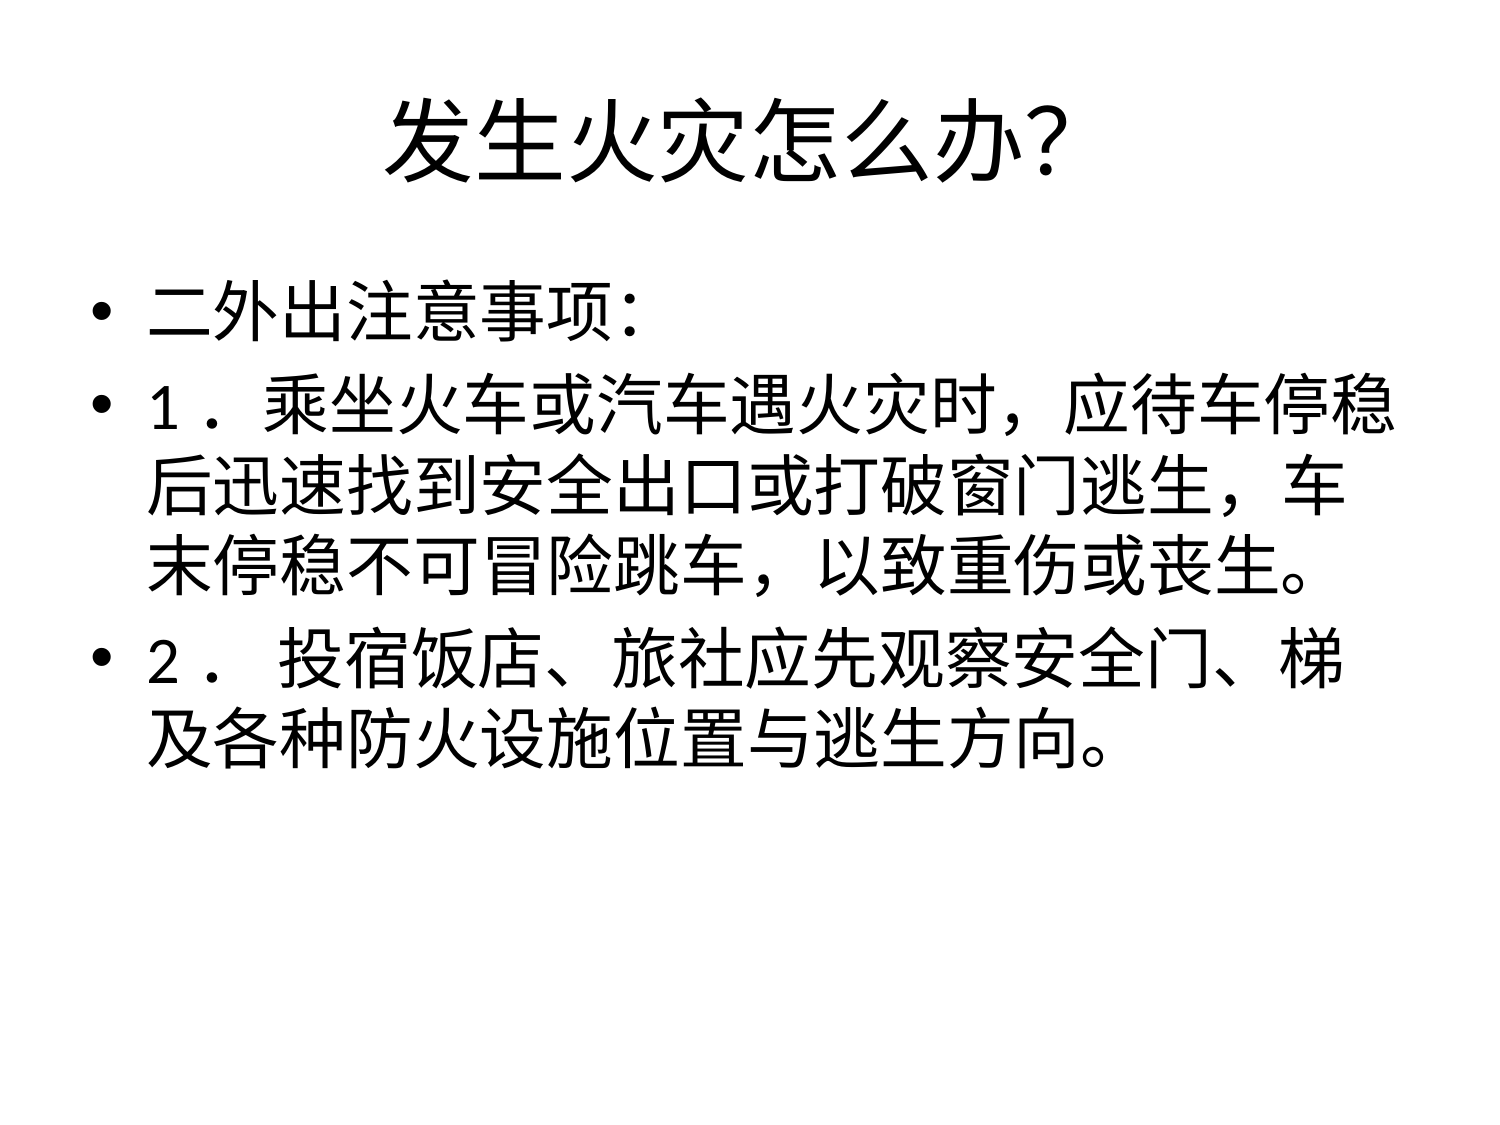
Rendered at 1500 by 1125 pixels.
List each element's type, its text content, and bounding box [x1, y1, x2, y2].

title 发生火灾怎么办？ [75, 45, 1425, 233]
list 二外出注意事项： 1．乘坐火车或汽车遇火灾时，应待车停稳后迅速找到安全出口或打破窗门逃生，车末停稳不可冒险跳车，以致重伤或丧生。 2． 投宿饭店、旅社应先观察安全门、梯及各种防火设施位置与逃生方向。 [75, 262, 1425, 1005]
